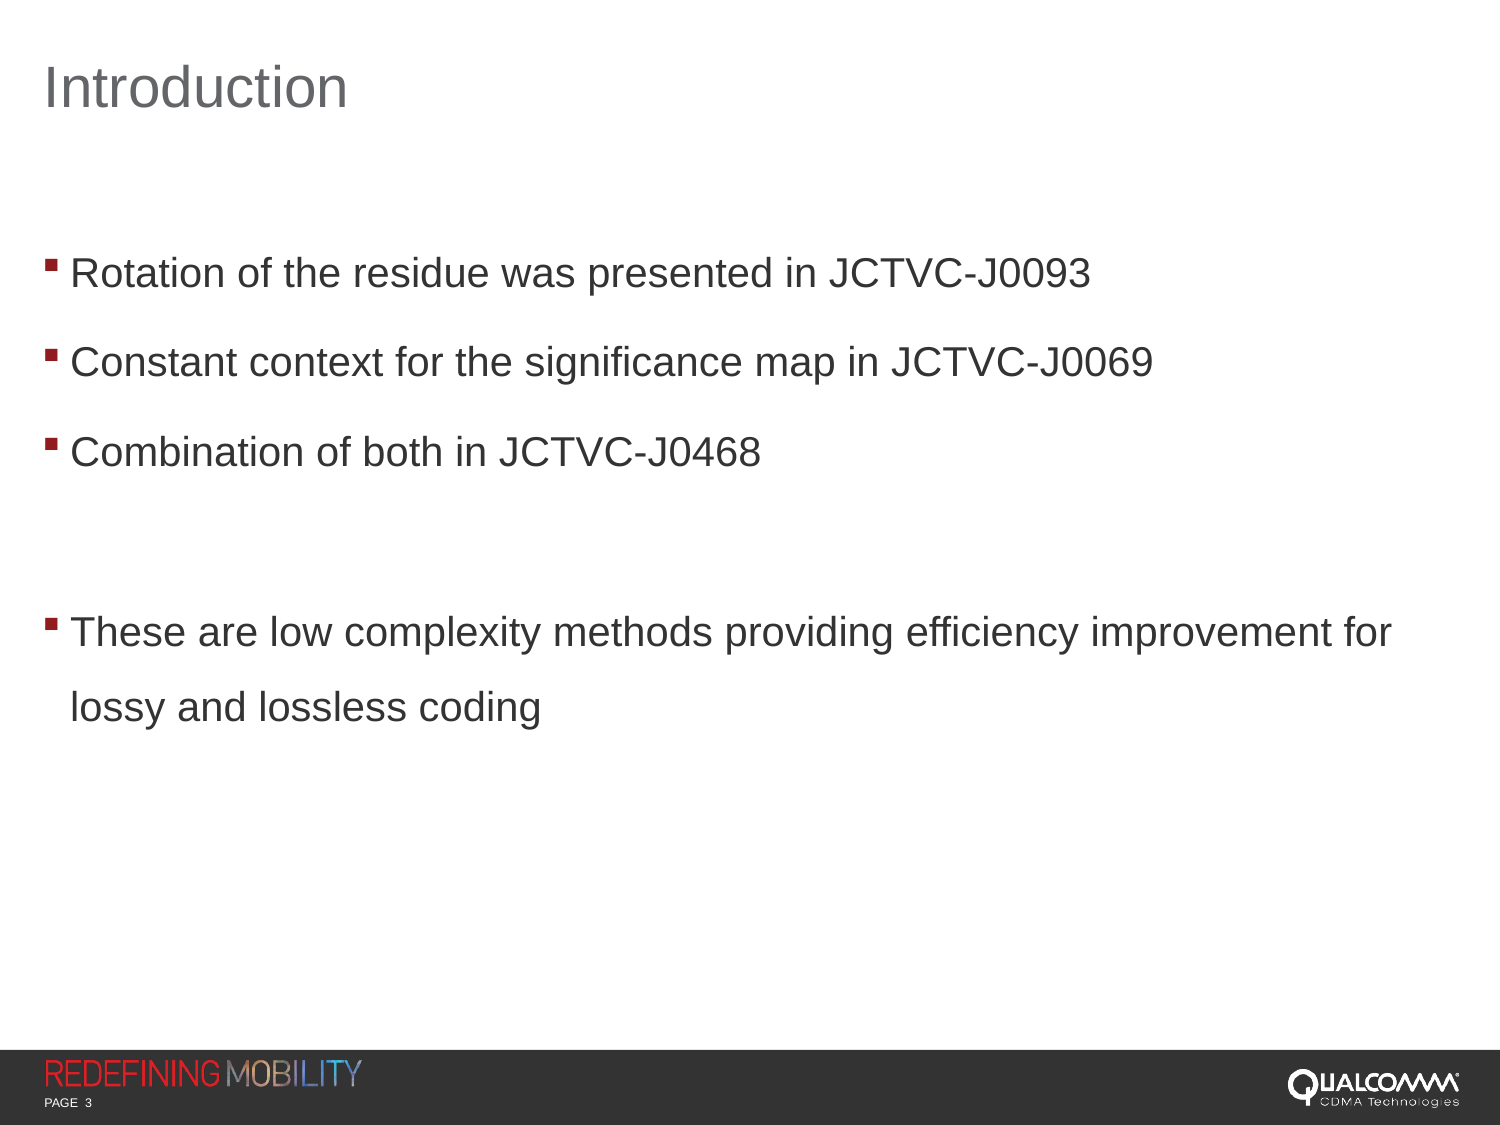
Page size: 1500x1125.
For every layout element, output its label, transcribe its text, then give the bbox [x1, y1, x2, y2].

picture [30, 1048, 372, 1099]
title Introduction [28, 44, 1462, 138]
picture [1278, 1058, 1478, 1114]
list Rotation of the residue was presented in JCTVC-J0093 Constant context for the significance map in JCTVC-J0069 Combination of both in JCTVC-J0468 These are low complexity methods providing efficiency improvement for lossy and lossless coding [26, 148, 1457, 1021]
